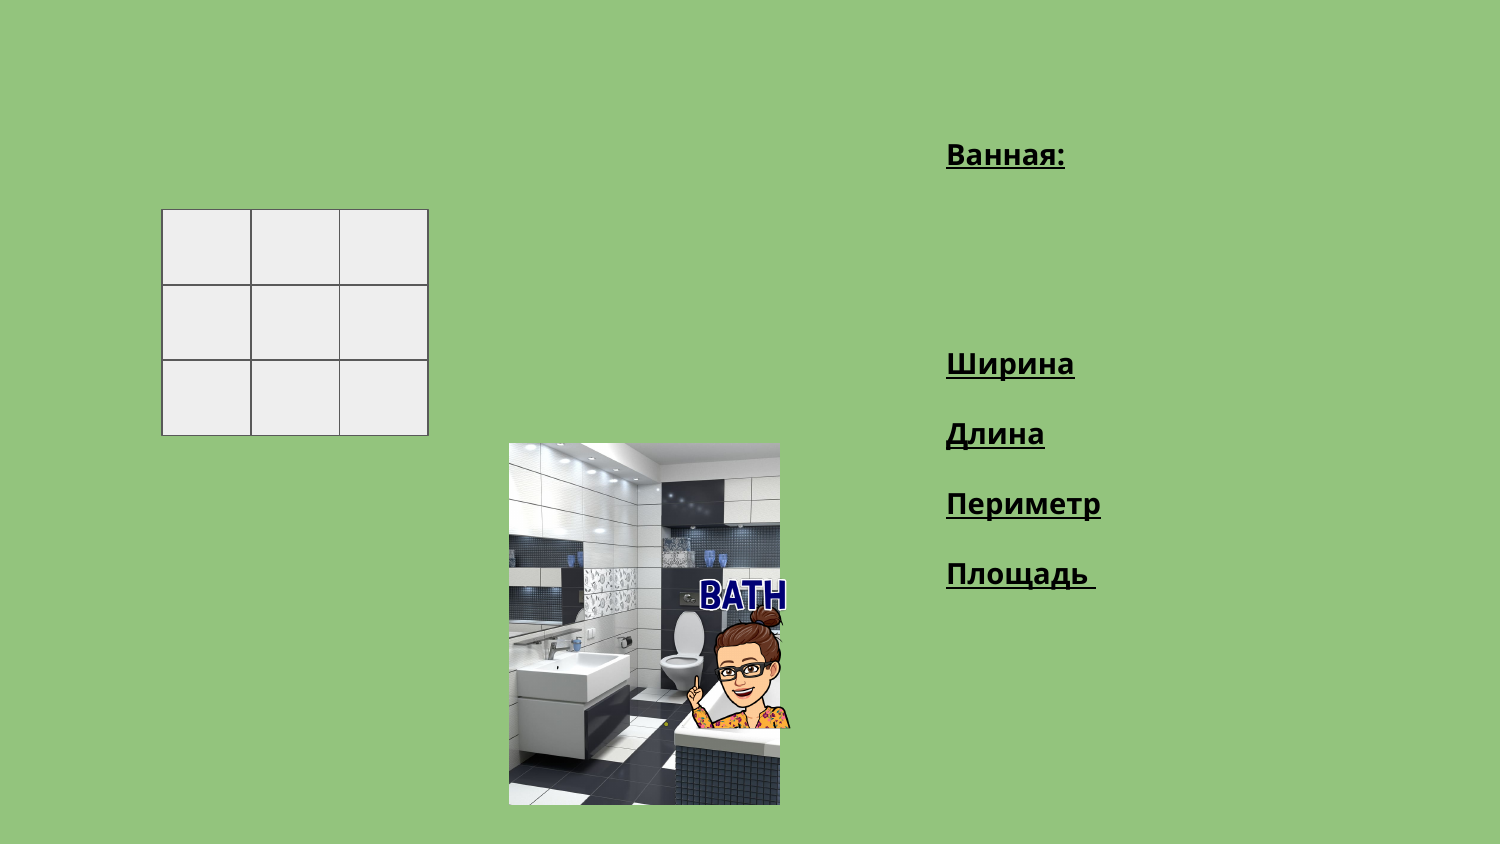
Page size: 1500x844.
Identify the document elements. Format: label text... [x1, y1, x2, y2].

text_box [162, 360, 250, 436]
text_box [250, 284, 340, 360]
text_box [162, 284, 250, 360]
text_box [250, 360, 339, 436]
text_box [162, 209, 250, 284]
text_box [250, 209, 339, 284]
text_box Ванная: Ширина Длина Периметр Площадь [931, 85, 1500, 492]
text_box [339, 209, 428, 285]
text_box [339, 360, 428, 436]
text_box [340, 285, 428, 360]
picture [509, 443, 826, 805]
